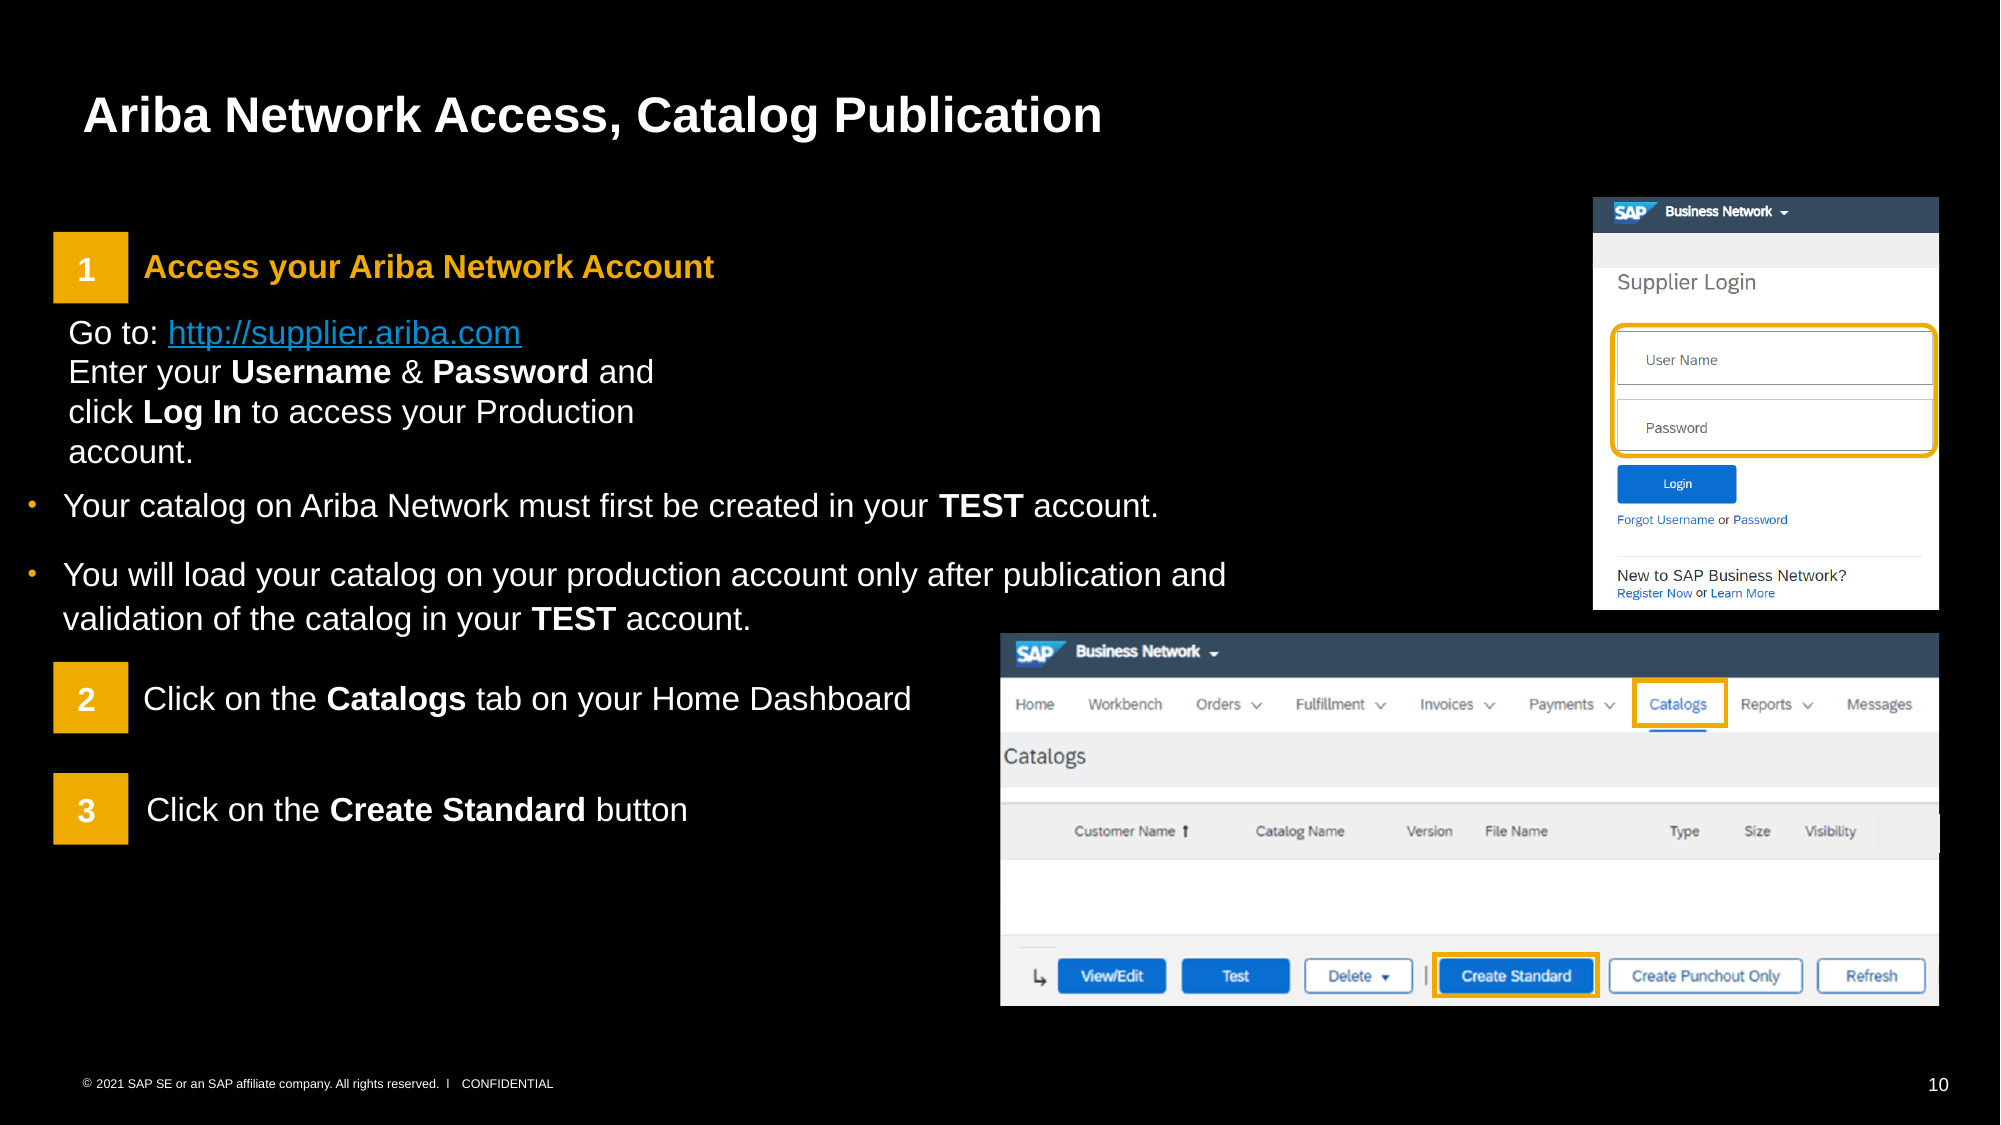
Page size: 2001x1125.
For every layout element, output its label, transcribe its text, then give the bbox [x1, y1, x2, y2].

text_box 2 [53, 661, 129, 734]
picture [1000, 632, 1940, 1006]
text_box Click on the Create Standard button [131, 781, 704, 836]
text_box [1592, 196, 1940, 610]
text_box 1 [53, 231, 129, 303]
text_box Access your Ariba Network Account [128, 245, 767, 315]
text_box Your catalog on Ariba Network must first be created in your TEST account. You will load your catalog on your production account only after publication and validation of the catalog in your TEST account. [0, 473, 1244, 645]
text_box Click on the Catalogs tab on your Home Dashboard [128, 669, 994, 725]
text_box Go to: http://supplier.ariba.com Enter your Username & Password and click Log In to access your Production account. [53, 303, 685, 473]
title Ariba Network Access, Catalog Publication [82, 82, 1918, 144]
text_box 3 [53, 773, 129, 845]
